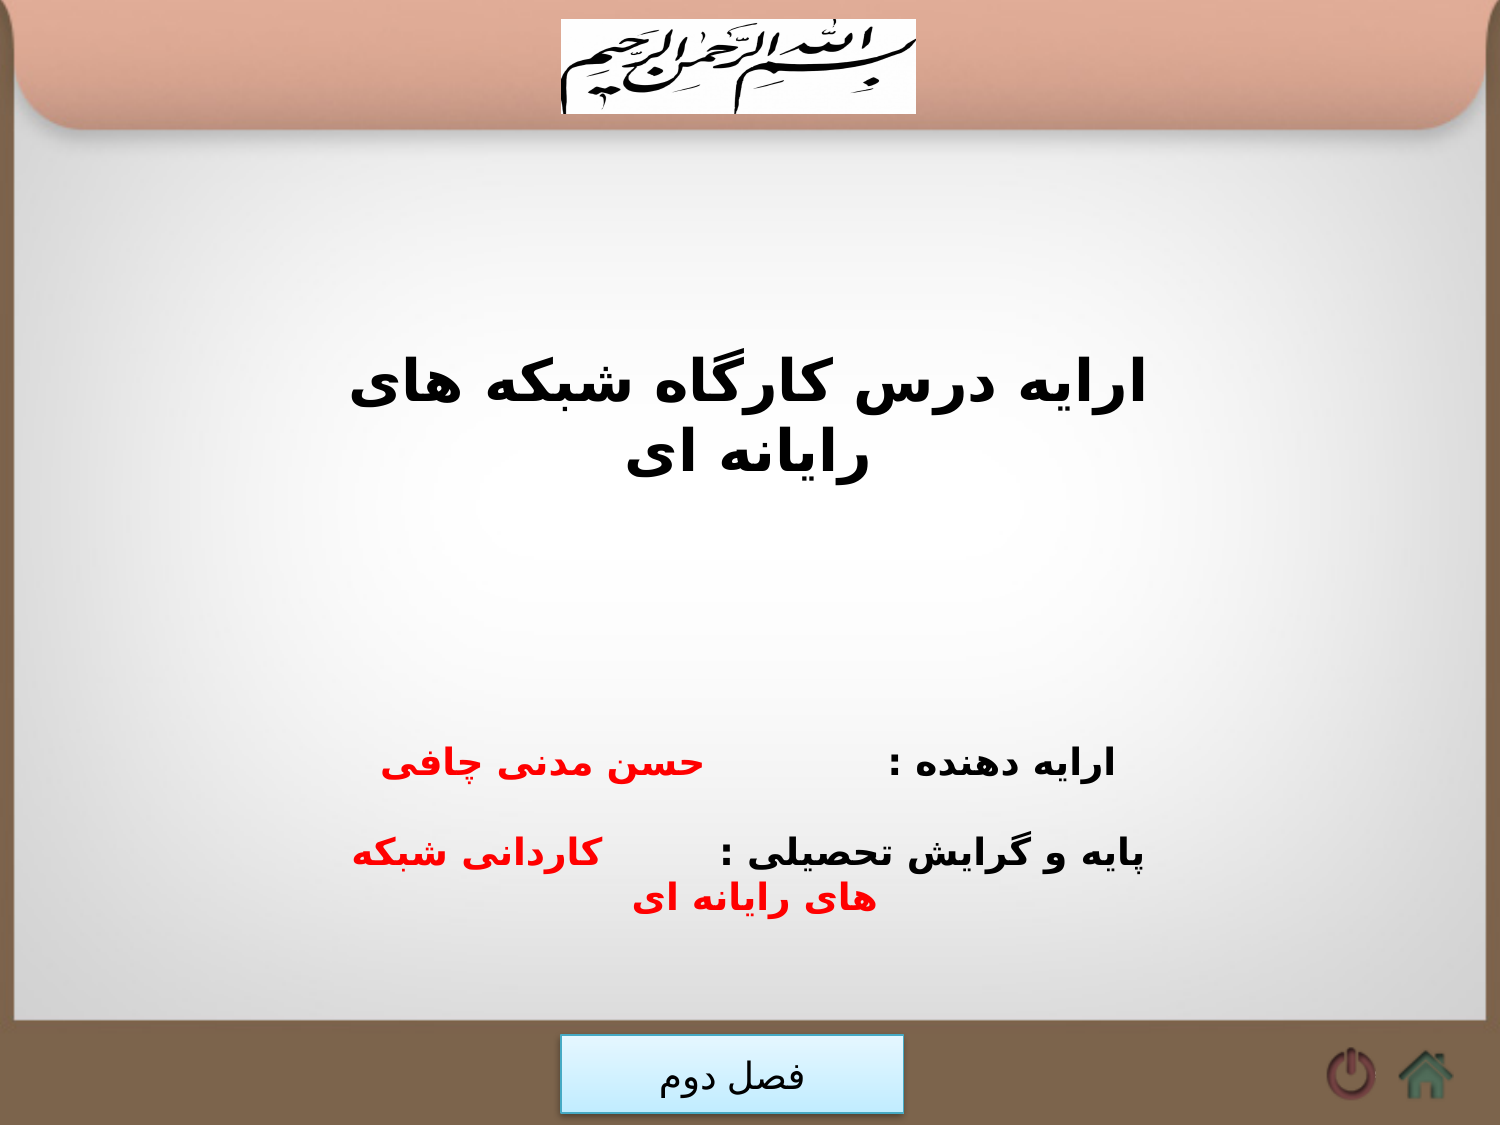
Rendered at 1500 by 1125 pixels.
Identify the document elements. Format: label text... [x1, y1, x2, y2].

text_box ارایه درس کارگاه شبکه های رایانه ای ارایه دهنده : حسن مدنی چافی پایه و گرایش تحصیلی : کاردانی شبکه های رایانه ای [301, 265, 1196, 926]
text_box فصل دوم [560, 1034, 904, 1114]
picture [0, 0, 1500, 1125]
